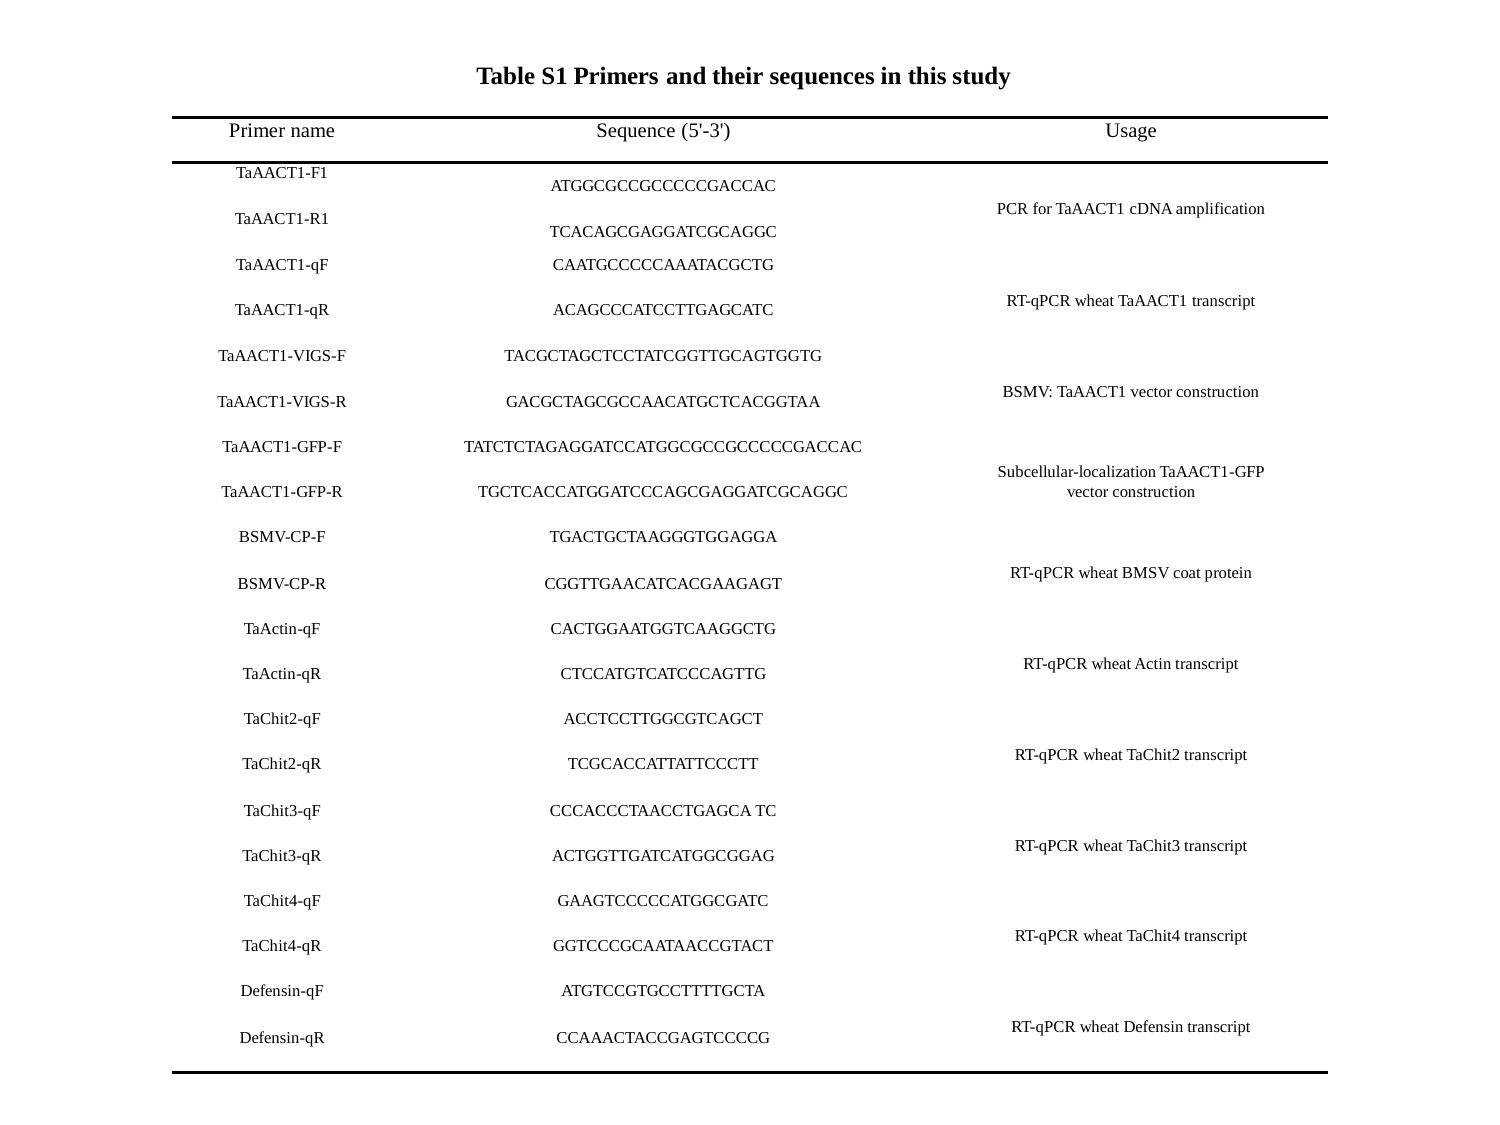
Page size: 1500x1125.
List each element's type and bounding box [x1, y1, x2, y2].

picture [150, 30, 1350, 1095]
